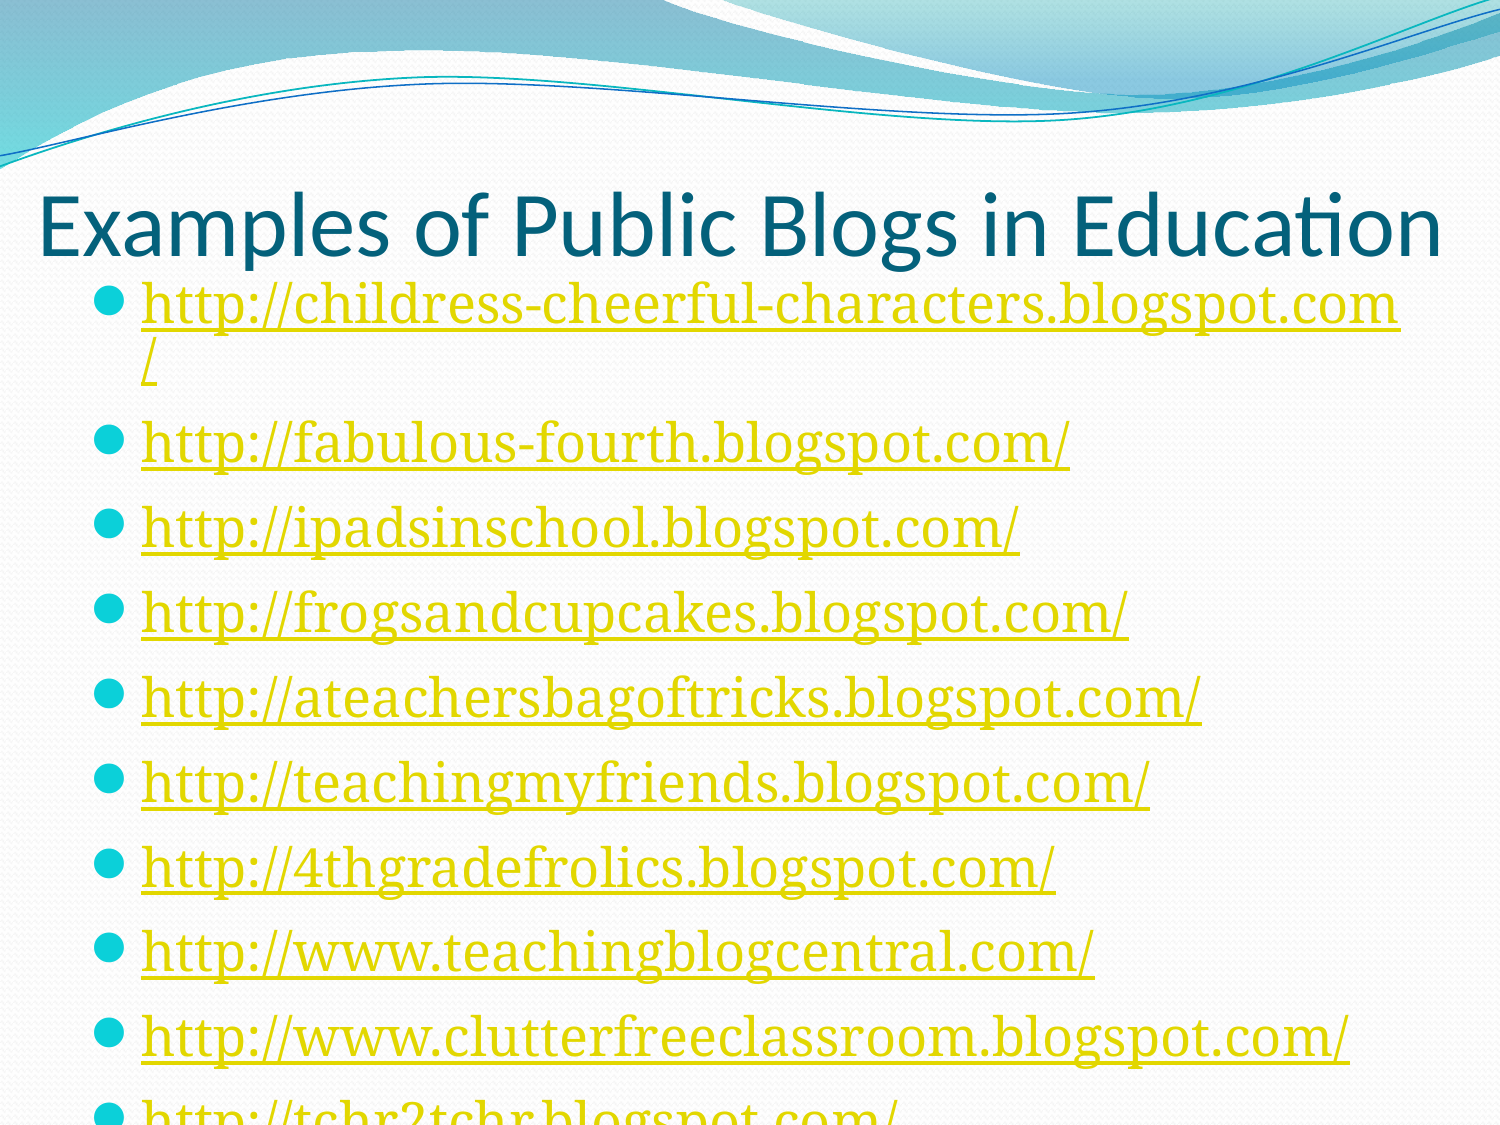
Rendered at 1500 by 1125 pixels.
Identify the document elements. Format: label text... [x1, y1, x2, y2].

title Examples of Public Blogs in Education [37, 50, 1463, 275]
list http://childress-cheerful-characters.blogspot.com/ http://fabulous-fourth.blogspot.com/ http://ipadsinschool.blogspot.com/ http://frogsandcupcakes.blogspot.com/ http://ateachersbagoftricks.blogspot.com/ http://teachingmyfriends.blogspot.com/ http://4thgradefrolics.blogspot.com/ http://www.teachingblogcentral.com/ http://www.clutterfreeclassroom.blogspot.com/ http://tchr2tchr.blogspot.com/ [75, 262, 1425, 1088]
